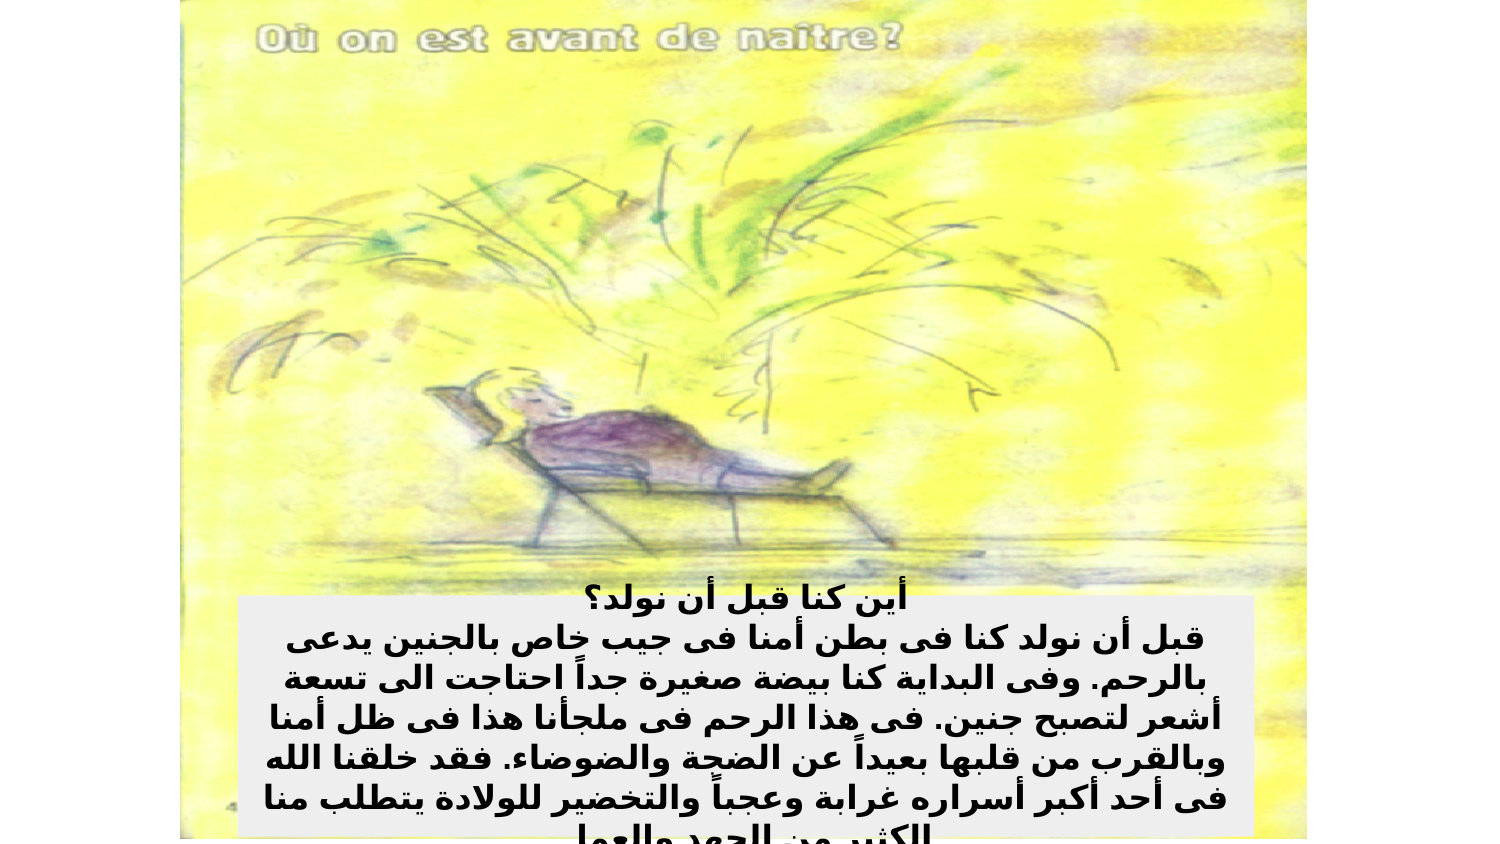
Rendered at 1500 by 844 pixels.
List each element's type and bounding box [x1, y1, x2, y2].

picture [179, 0, 1308, 839]
